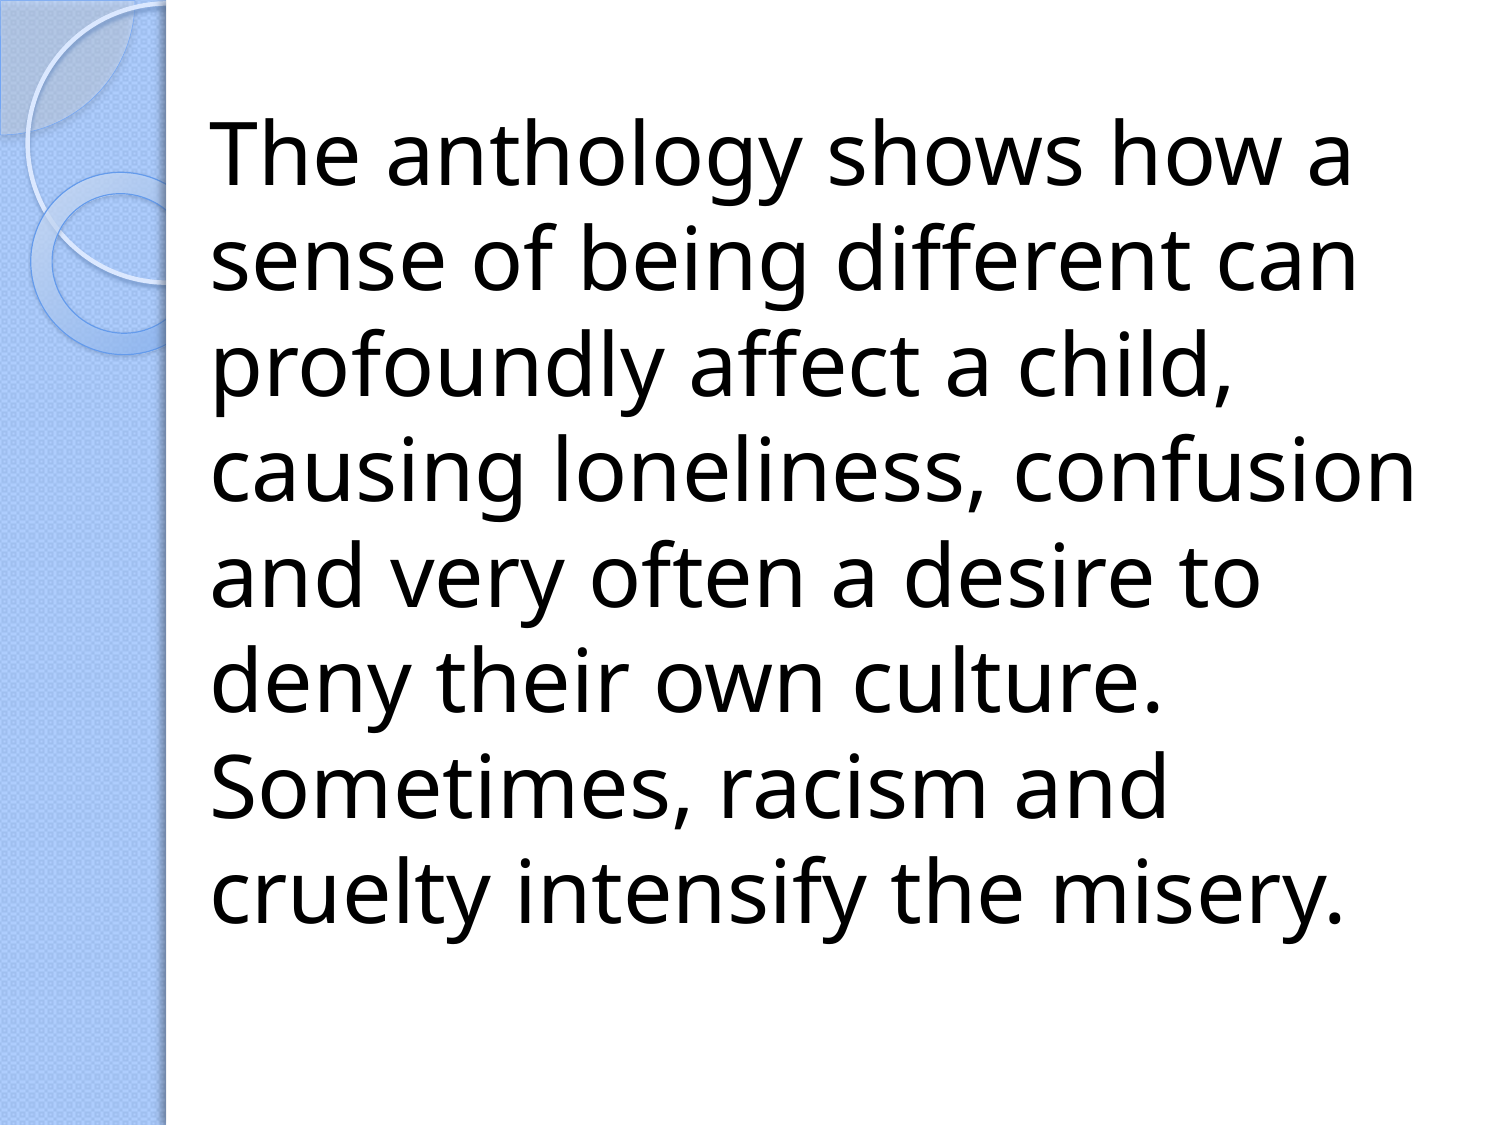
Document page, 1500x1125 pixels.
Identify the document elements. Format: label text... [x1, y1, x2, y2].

list The anthology shows how a sense of being different can profoundly affect a child, causing loneliness, confusion and very often a desire to deny their own culture. Sometimes, racism and cruelty intensify the misery. [183, 90, 1466, 1025]
